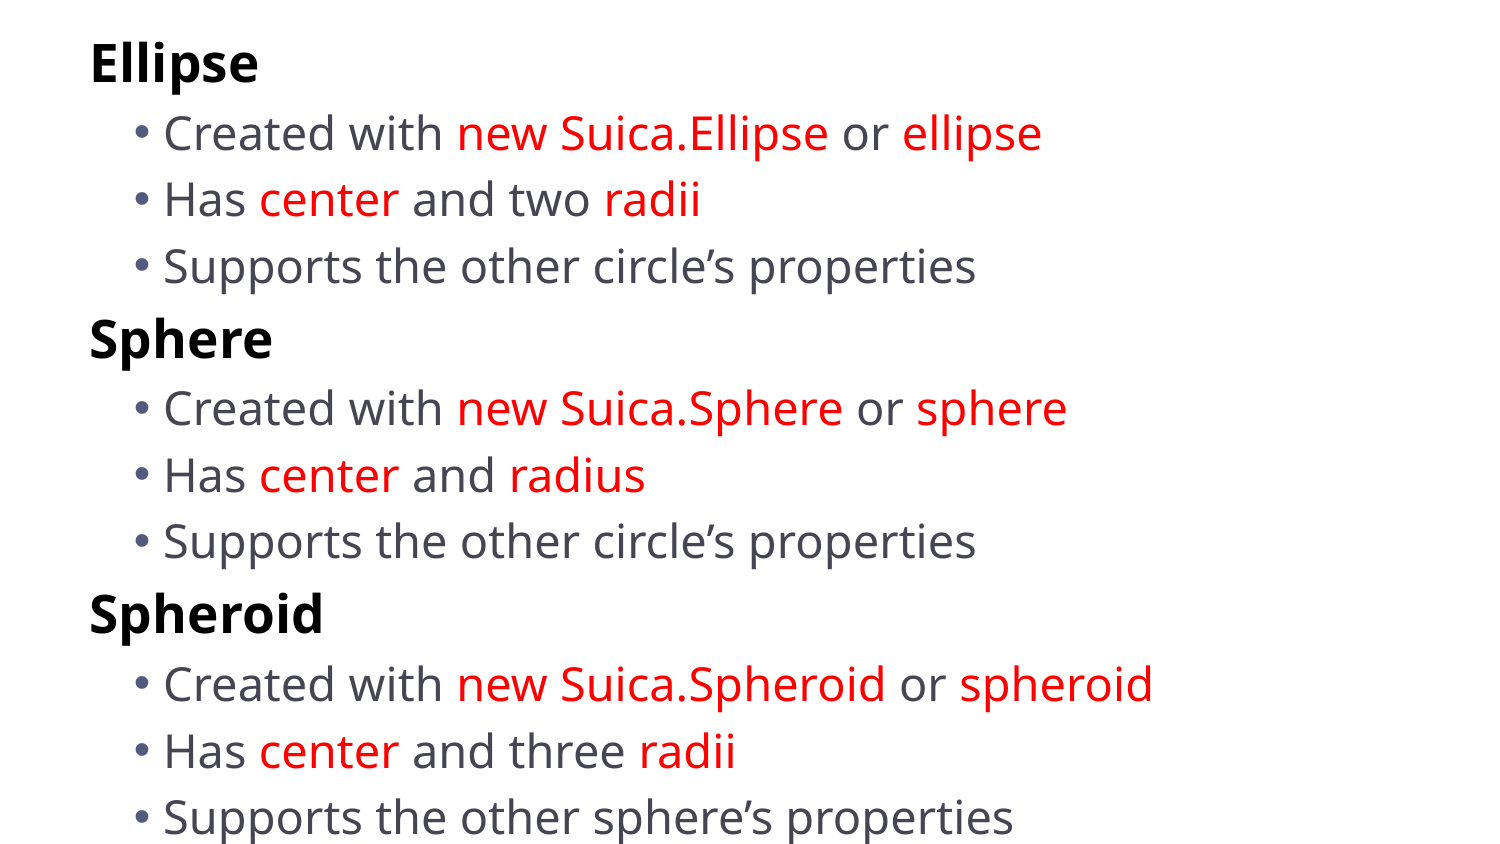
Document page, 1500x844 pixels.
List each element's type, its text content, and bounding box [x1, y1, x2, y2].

list Ellipse Created with new Suica.Ellipse or ellipse Has center and two radii Supports the other circle’s properties Sphere Created with new Suica.Sphere or sphere Has center and radius Supports the other circle’s properties Spheroid Created with new Suica.Spheroid or spheroid Has center and three radii Supports the other sphere’s properties [75, 21, 1475, 844]
